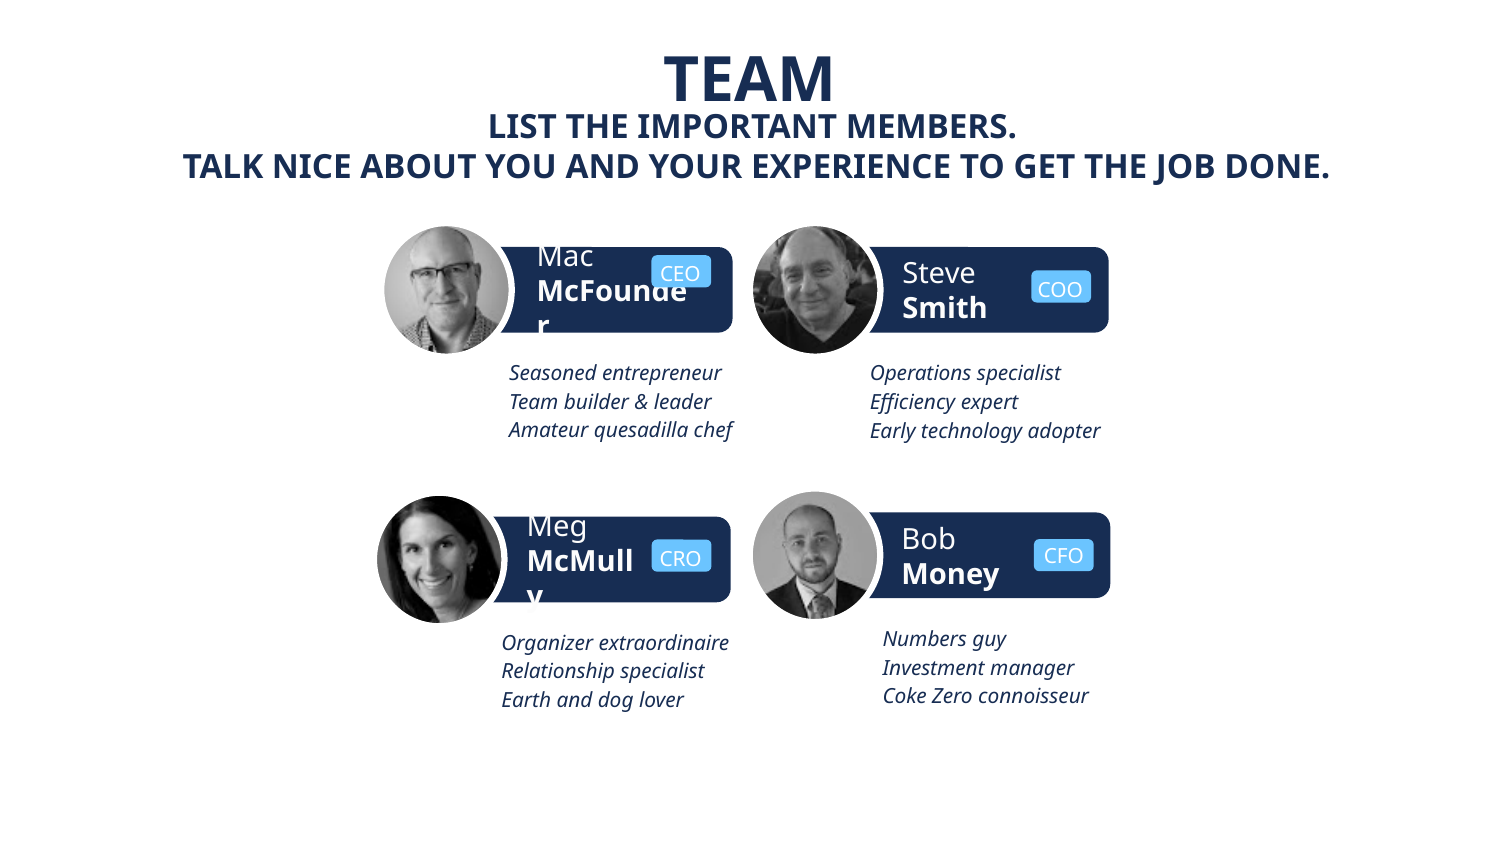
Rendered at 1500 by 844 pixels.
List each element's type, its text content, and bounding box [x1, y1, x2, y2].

title COO [1016, 272, 1105, 305]
title Mac McFounder [521, 247, 712, 333]
title CFO [1052, 539, 1103, 572]
title Bob Money [886, 512, 1052, 598]
picture [373, 492, 505, 627]
text_box [663, 516, 731, 603]
text_box [1080, 247, 1109, 333]
text_box [712, 247, 733, 333]
title Numbers guy Investment manager Coke Zero connoisseur [867, 617, 1132, 712]
picture [380, 222, 512, 357]
picture [749, 222, 881, 357]
title TEAM [510, 24, 990, 90]
text_box [885, 512, 1111, 599]
title Steve Smith [887, 247, 1080, 333]
title CRO [663, 541, 720, 574]
title Seasoned entrepreneur Team builder & leader Amateur quesadilla chef [494, 352, 792, 446]
text_box [517, 246, 592, 333]
title Operations specialist Efficiency expert Early technology adopter [854, 352, 1132, 447]
title Organizer extraordinaire Relationship specialist Earth and dog lover [486, 621, 756, 716]
title CEO [642, 257, 719, 290]
title Meg McMully [511, 516, 663, 603]
text_box LIST THE IMPORTANT MEMBERS. TALK NICE ABOUT YOU AND YOUR EXPERIENCE TO GET THE JOB DONE. [163, 90, 1349, 185]
picture [749, 488, 881, 623]
